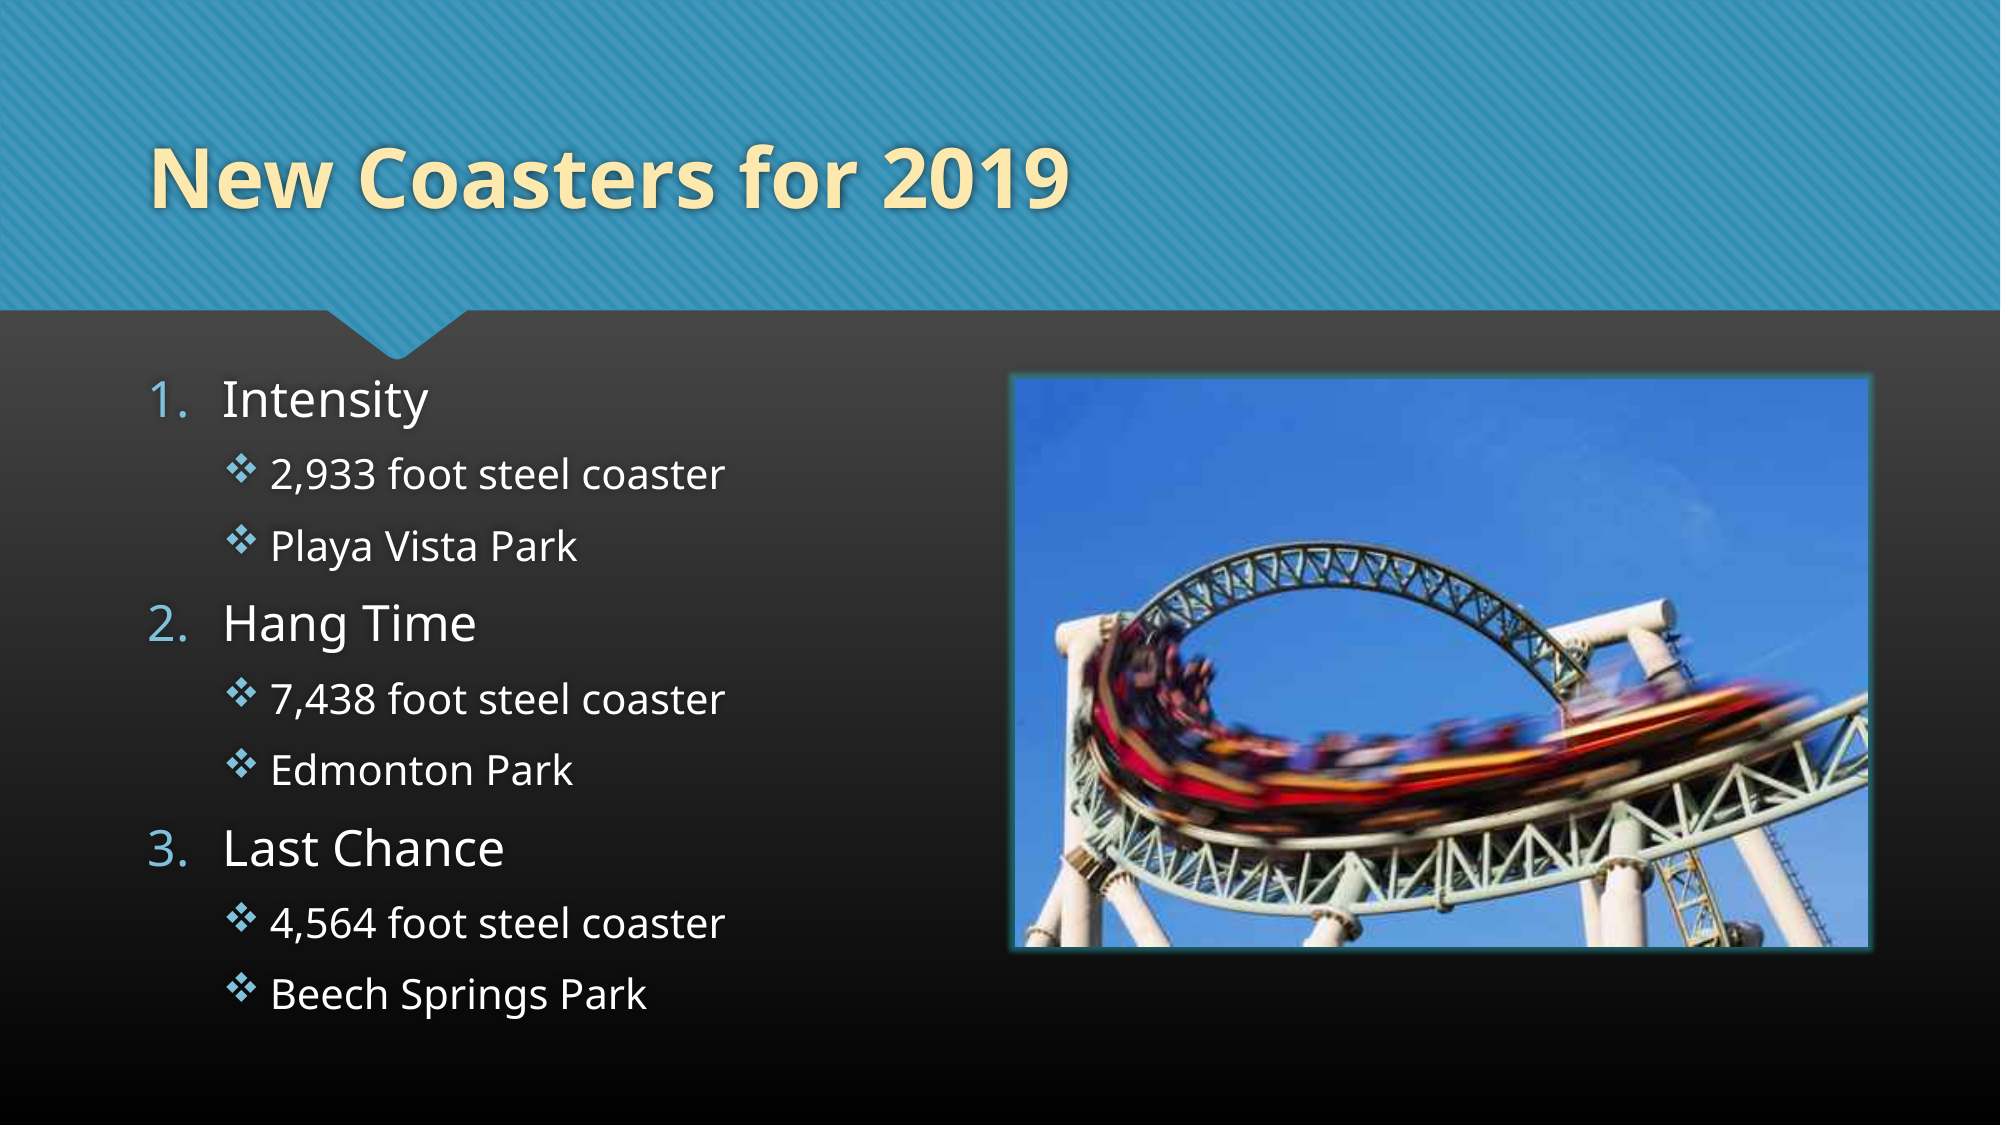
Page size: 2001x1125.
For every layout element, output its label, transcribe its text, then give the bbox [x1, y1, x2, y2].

title New Coasters for 2019 [132, 73, 1868, 233]
list Intensity 2,933 foot steel coaster Playa Vista Park Hang Time 7,438 foot steel coaster Edmonton Park Last Chance 4,564 foot steel coaster Beech Springs Park [132, 337, 984, 1048]
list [1014, 378, 1868, 947]
